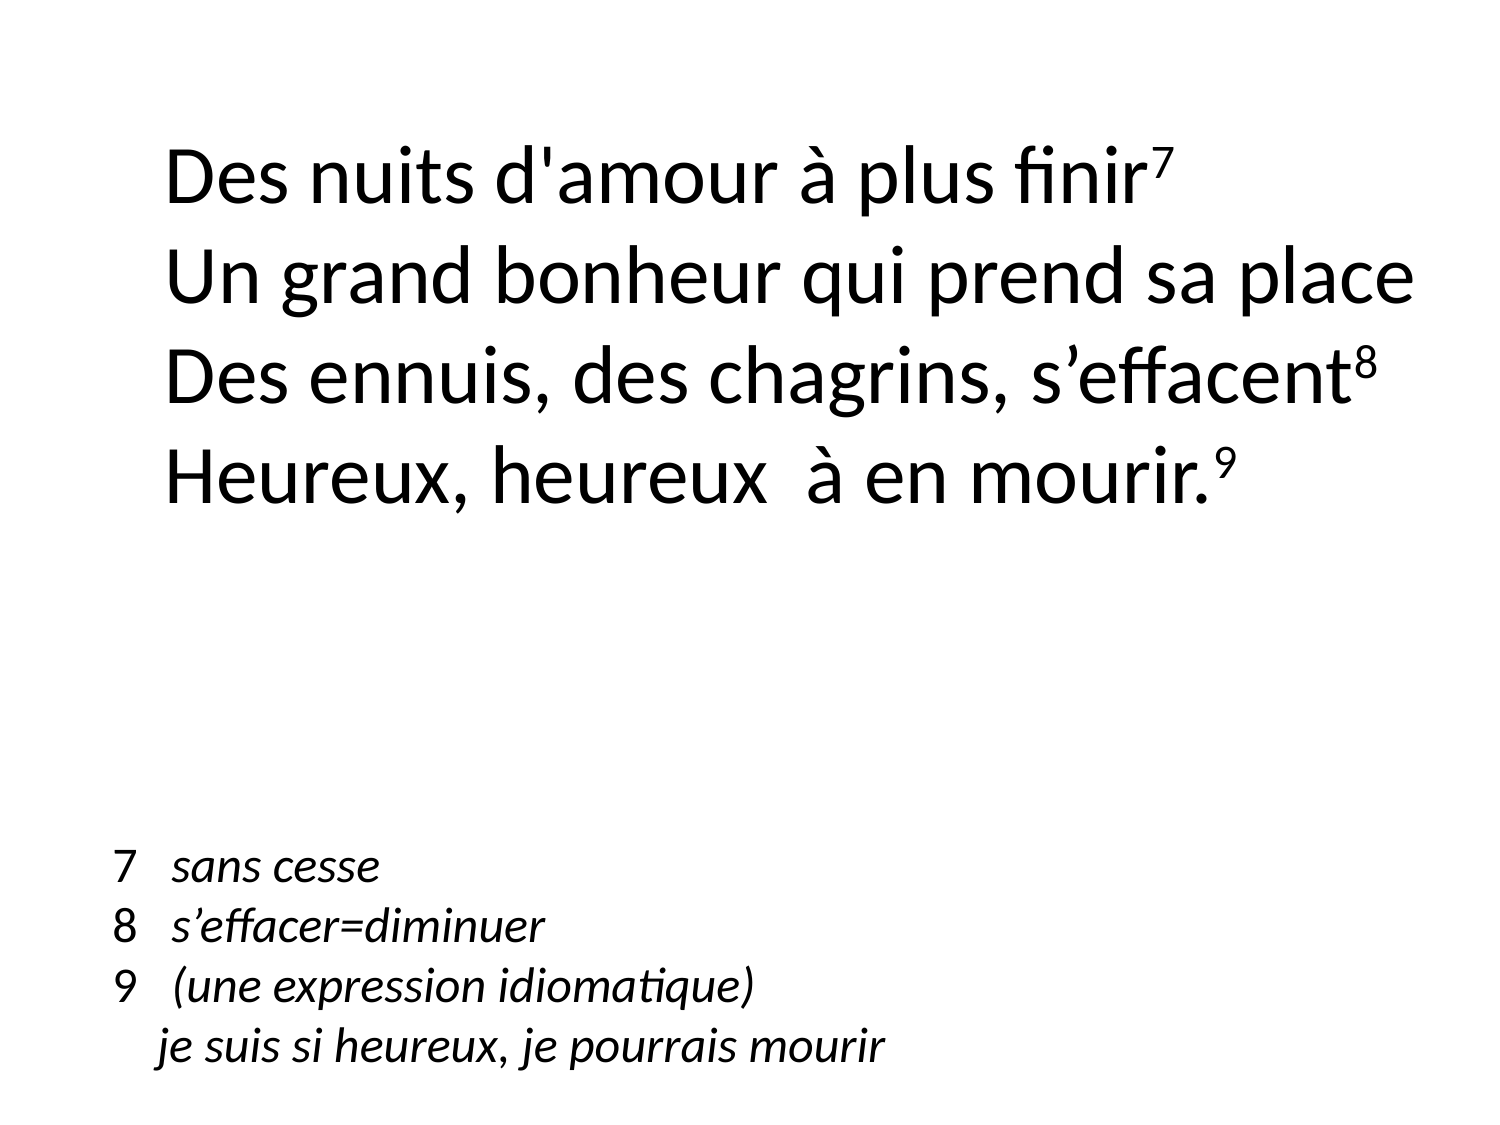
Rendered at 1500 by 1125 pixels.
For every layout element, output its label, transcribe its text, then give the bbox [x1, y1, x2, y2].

text_box Des nuits d'amour à plus finir7 Un grand bonheur qui prend sa place Des ennuis, des chagrins, s’effacent8 Heureux, heureux à en mourir.9 [149, 112, 1500, 528]
text_box 7 sans cesse 8 s’effacer=diminuer 9 (une expression idiomatique) je suis si heureux, je pourrais mourir [97, 824, 1014, 1080]
